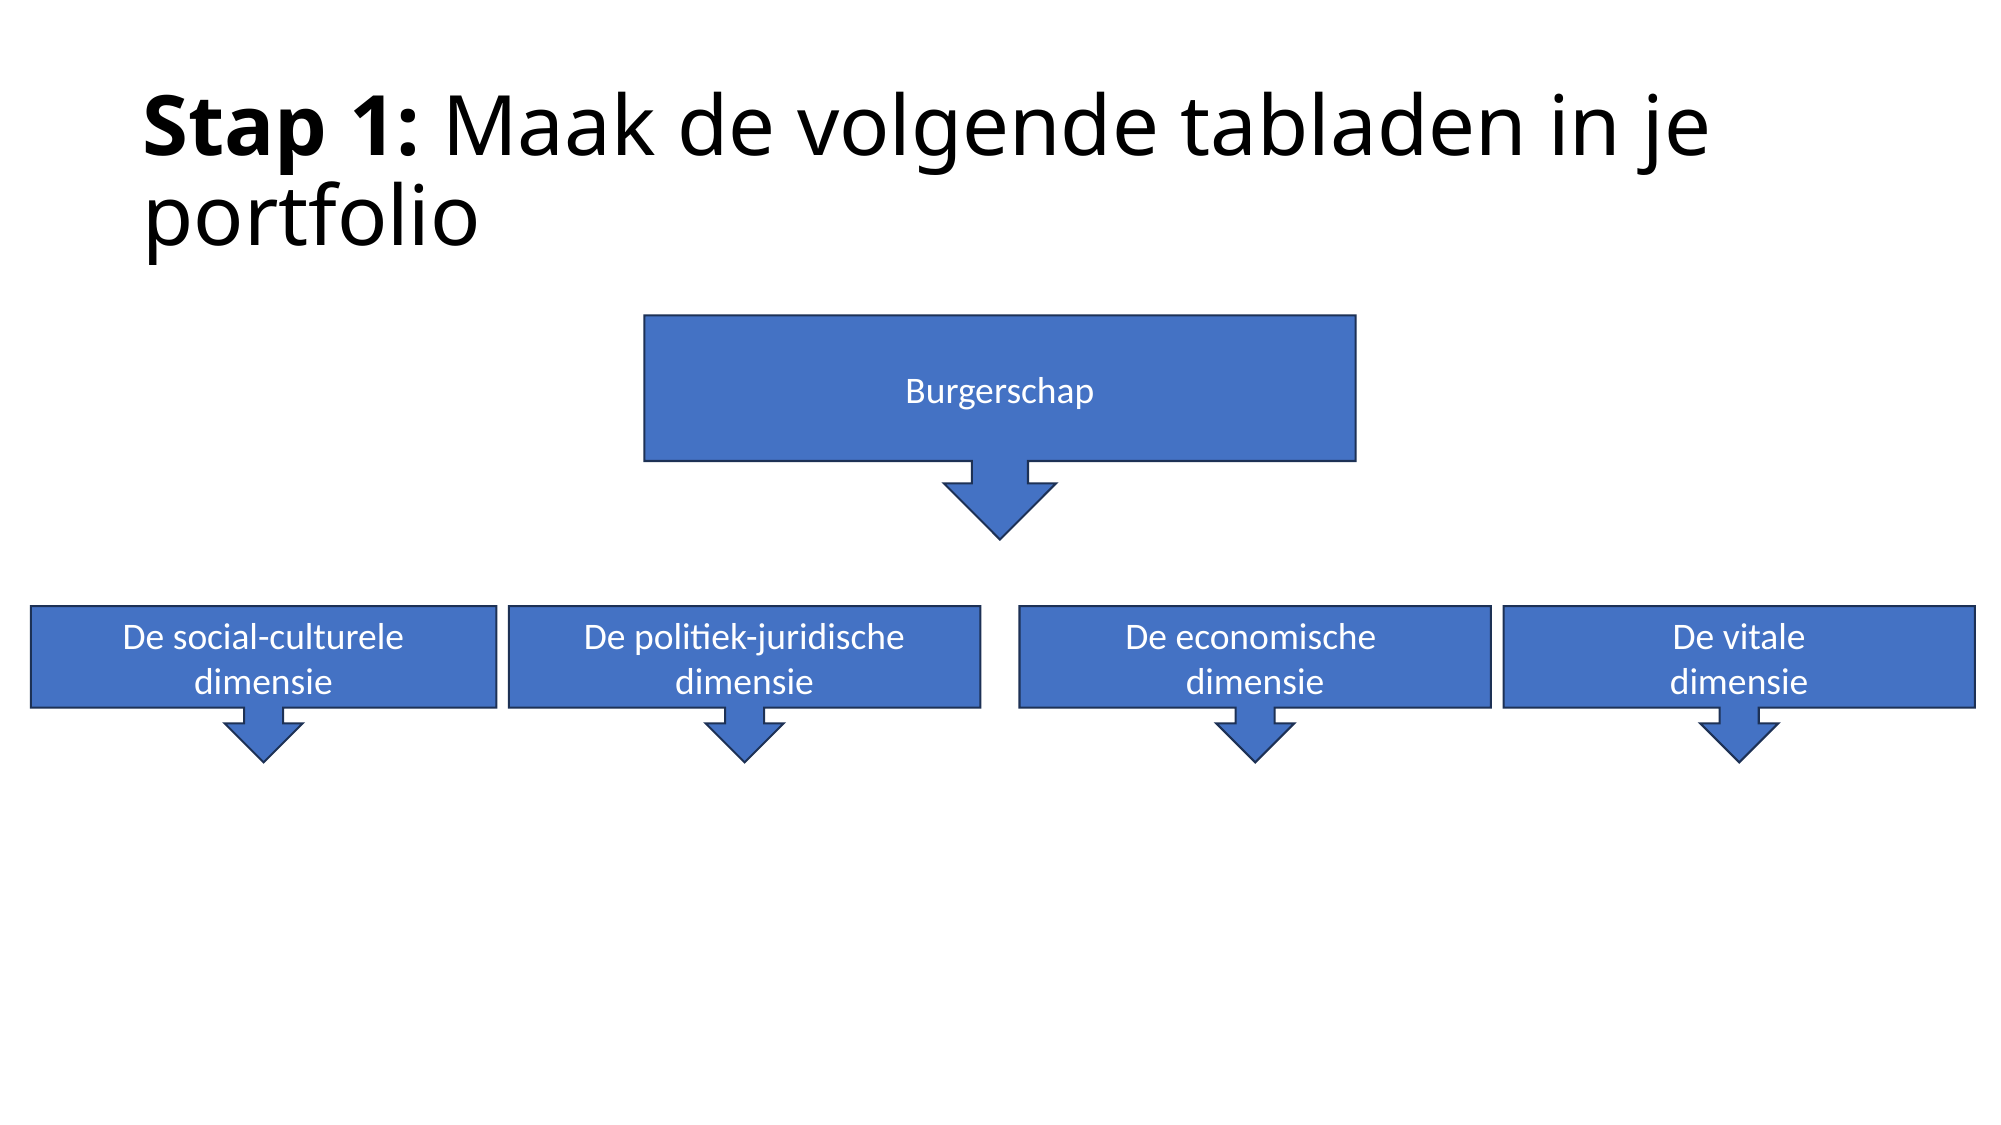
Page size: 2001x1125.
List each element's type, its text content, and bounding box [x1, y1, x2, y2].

text_box Burgerschap [643, 314, 1357, 541]
text_box De politiek-juridische dimensie [507, 605, 982, 764]
text_box De economische dimensie [1018, 605, 1492, 764]
text_box De social-culturele dimensie [29, 605, 498, 764]
text_box De vitale dimensie [1502, 605, 1976, 764]
title Stap 1: Maak de volgende tabladen in je portfolio [127, 64, 1912, 282]
